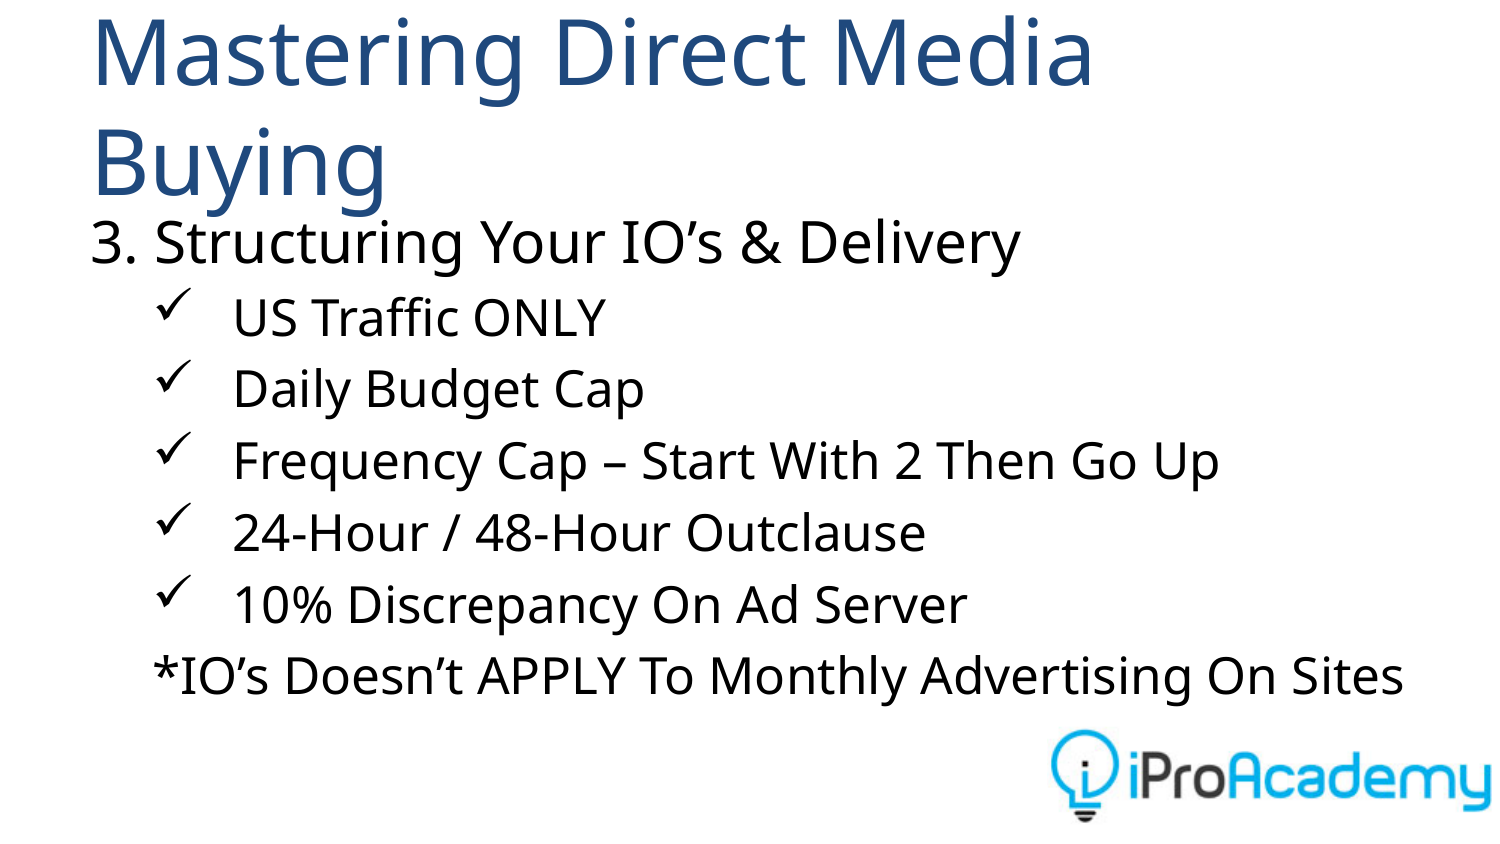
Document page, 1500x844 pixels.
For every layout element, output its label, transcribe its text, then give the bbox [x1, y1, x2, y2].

list 3. Structuring Your IO’s & Delivery US Traffic ONLY Daily Budget Cap Frequency Cap – Start With 2 Then Go Up 24-Hour / 48-Hour Outclause 10% Discrepancy On Ad Server *IO’s Doesn’t APPLY To Monthly Advertising On Sites [75, 196, 1425, 754]
picture [1047, 715, 1499, 841]
title Mastering Direct Media Buying [75, 33, 1425, 175]
